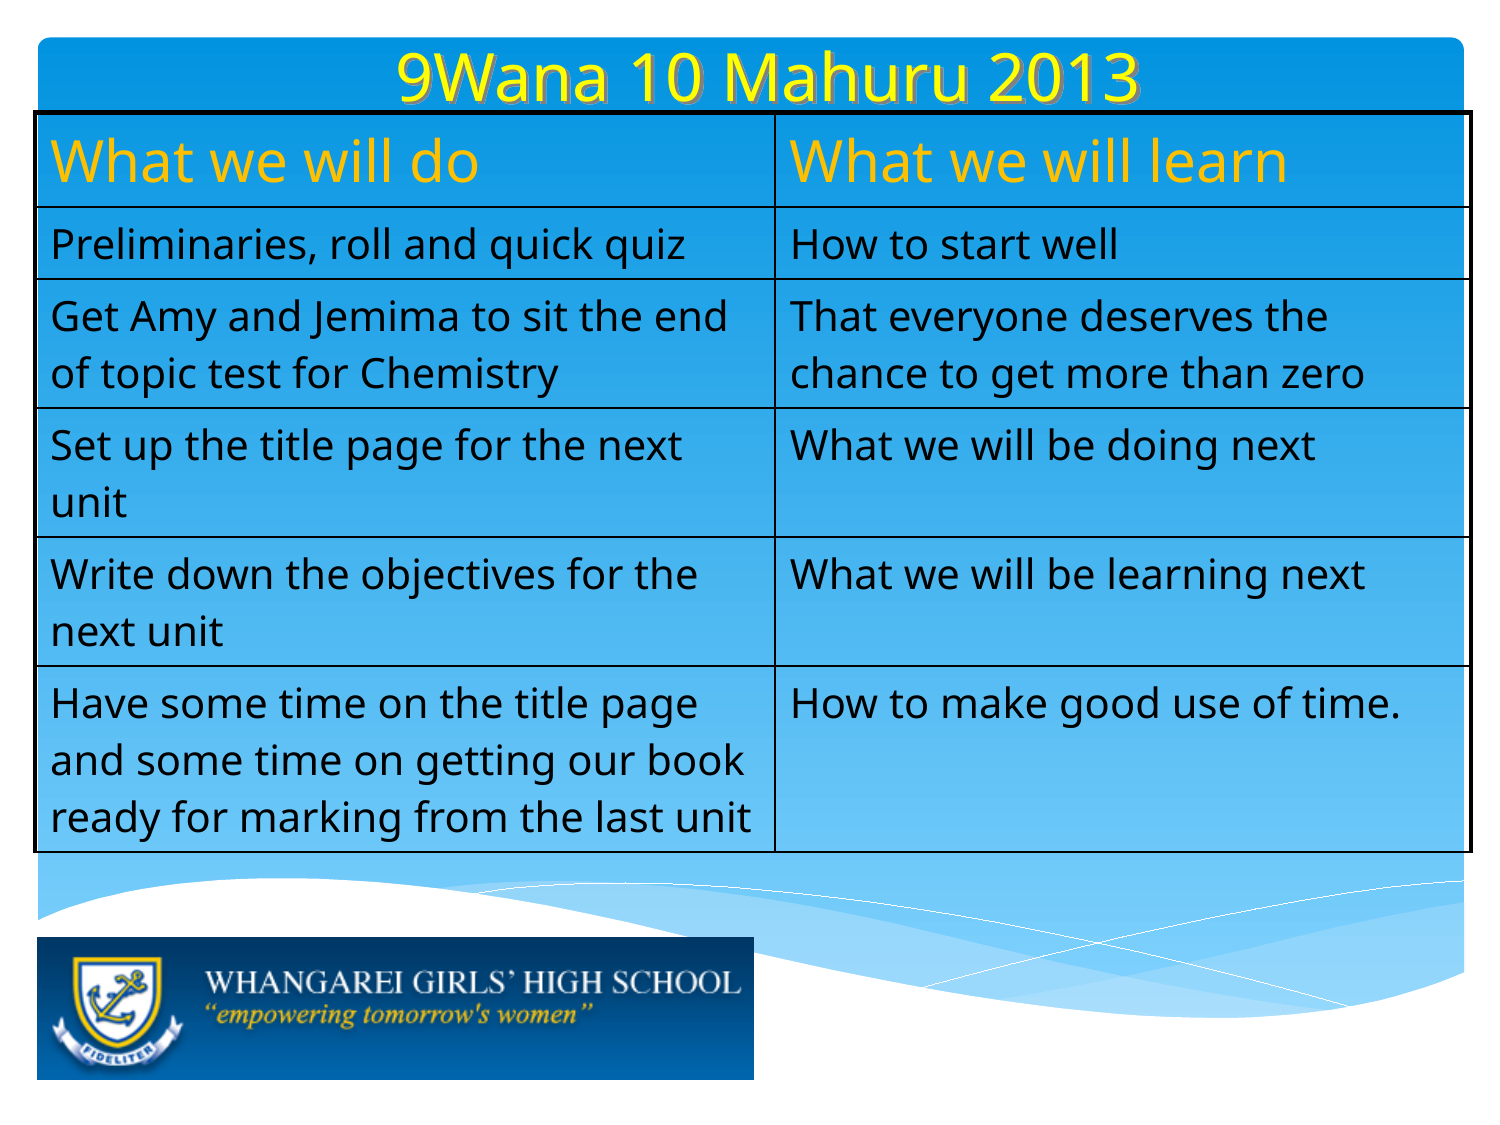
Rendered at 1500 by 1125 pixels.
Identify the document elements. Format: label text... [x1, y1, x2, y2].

table_cell Set up the title page for the next unit [37, 409, 774, 536]
picture [37, 937, 754, 1080]
table_cell Have some time on the title page and some time on getting our book ready for marking from the last unit [37, 667, 774, 851]
table_header What we will learn [776, 115, 1469, 206]
table_cell Write down the objectives for the next unit [37, 538, 774, 665]
table_cell That everyone deserves the chance to get more than zero [776, 280, 1469, 407]
table_cell What we will be learning next [776, 538, 1469, 665]
table_cell What we will be doing next [776, 409, 1469, 536]
table_cell Preliminaries, roll and quick quiz [37, 208, 774, 278]
table_header What we will do [37, 115, 774, 206]
table_cell How to make good use of time. [776, 667, 1469, 851]
text_box 9Wana 10 Mahuru 2013 [162, 24, 1375, 110]
table_cell How to start well [776, 208, 1469, 278]
table_cell Get Amy and Jemima to sit the end of topic test for Chemistry [37, 280, 774, 407]
